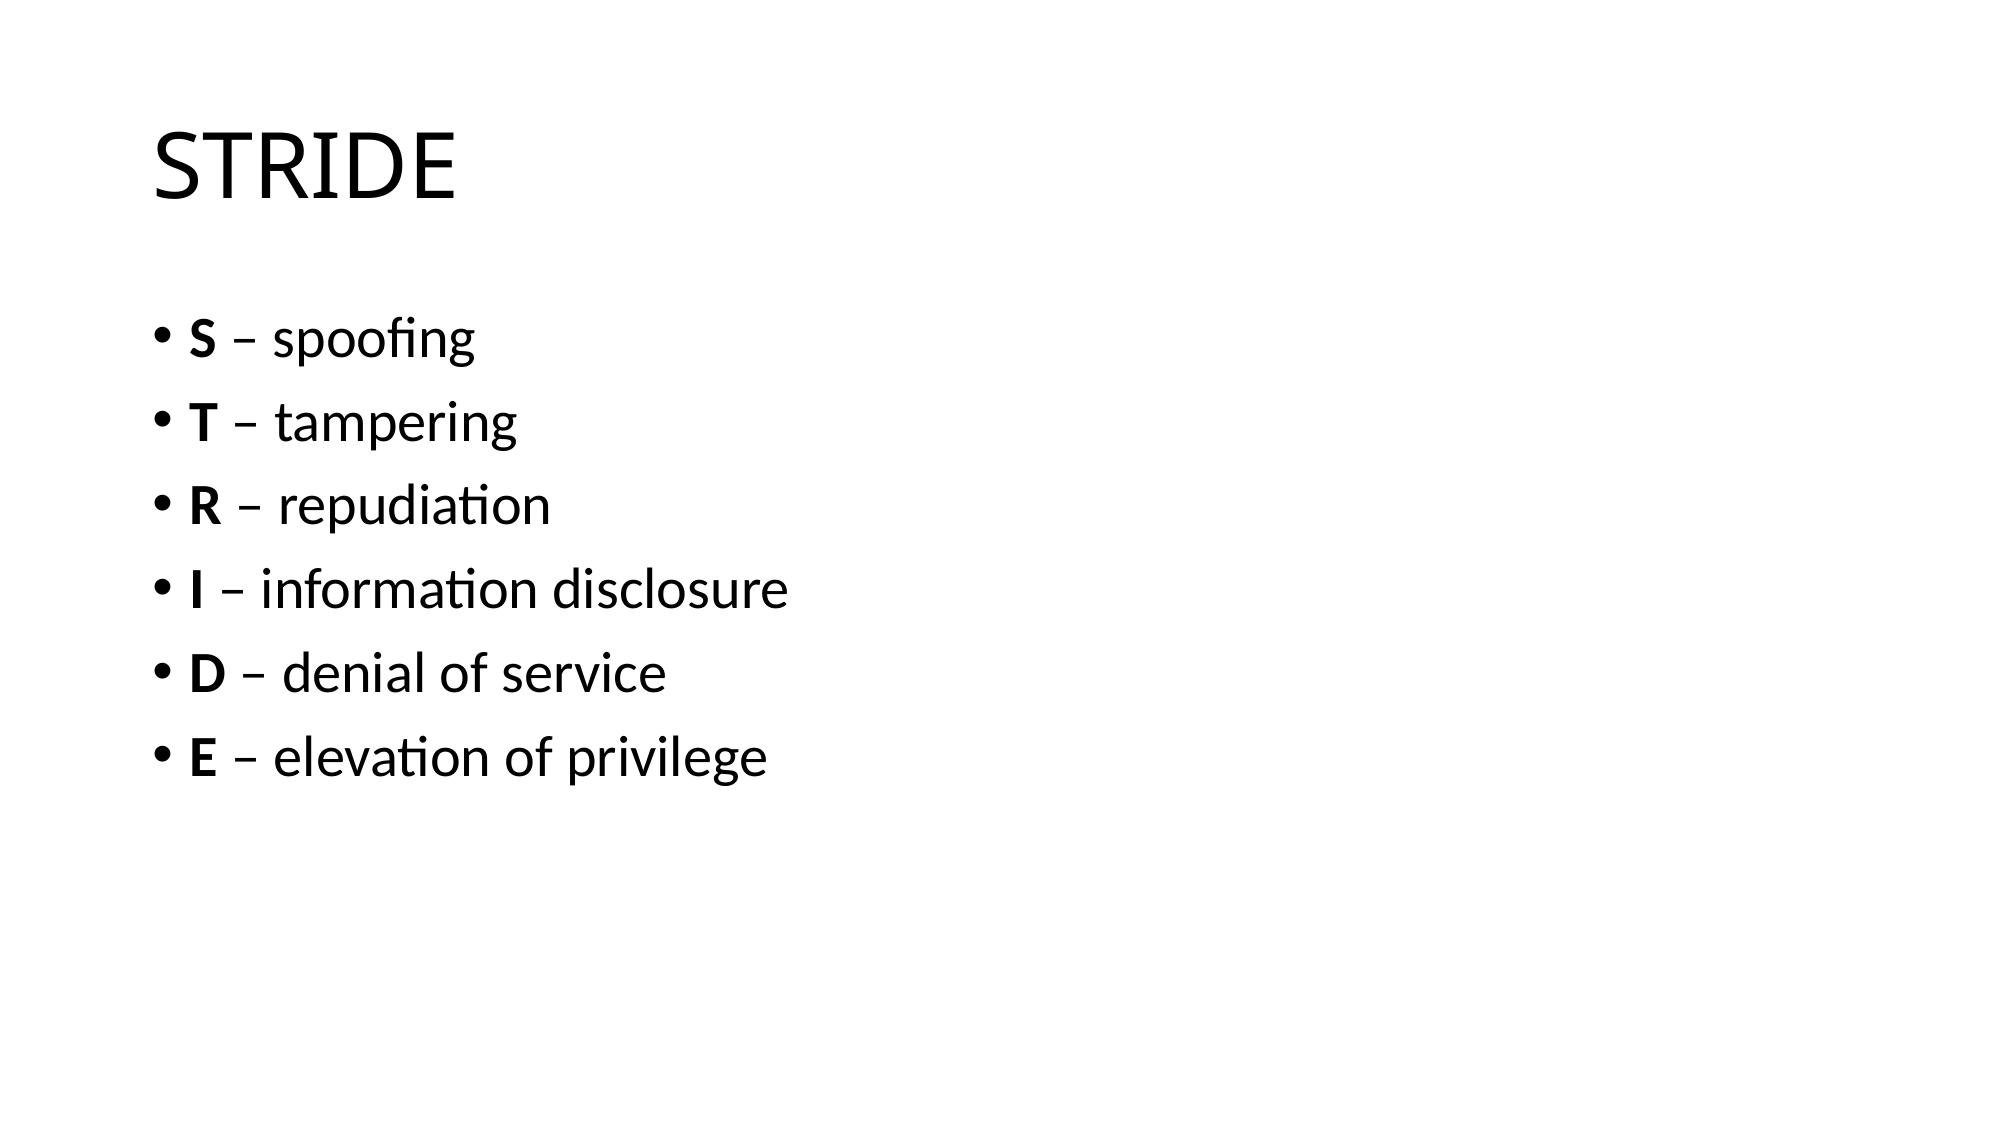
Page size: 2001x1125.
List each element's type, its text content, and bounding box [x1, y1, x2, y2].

list S – spoofing T – tampering R – repudiation I – information disclosure D – denial of service E – elevation of privilege [137, 299, 1863, 1014]
title STRIDE [137, 59, 1863, 278]
